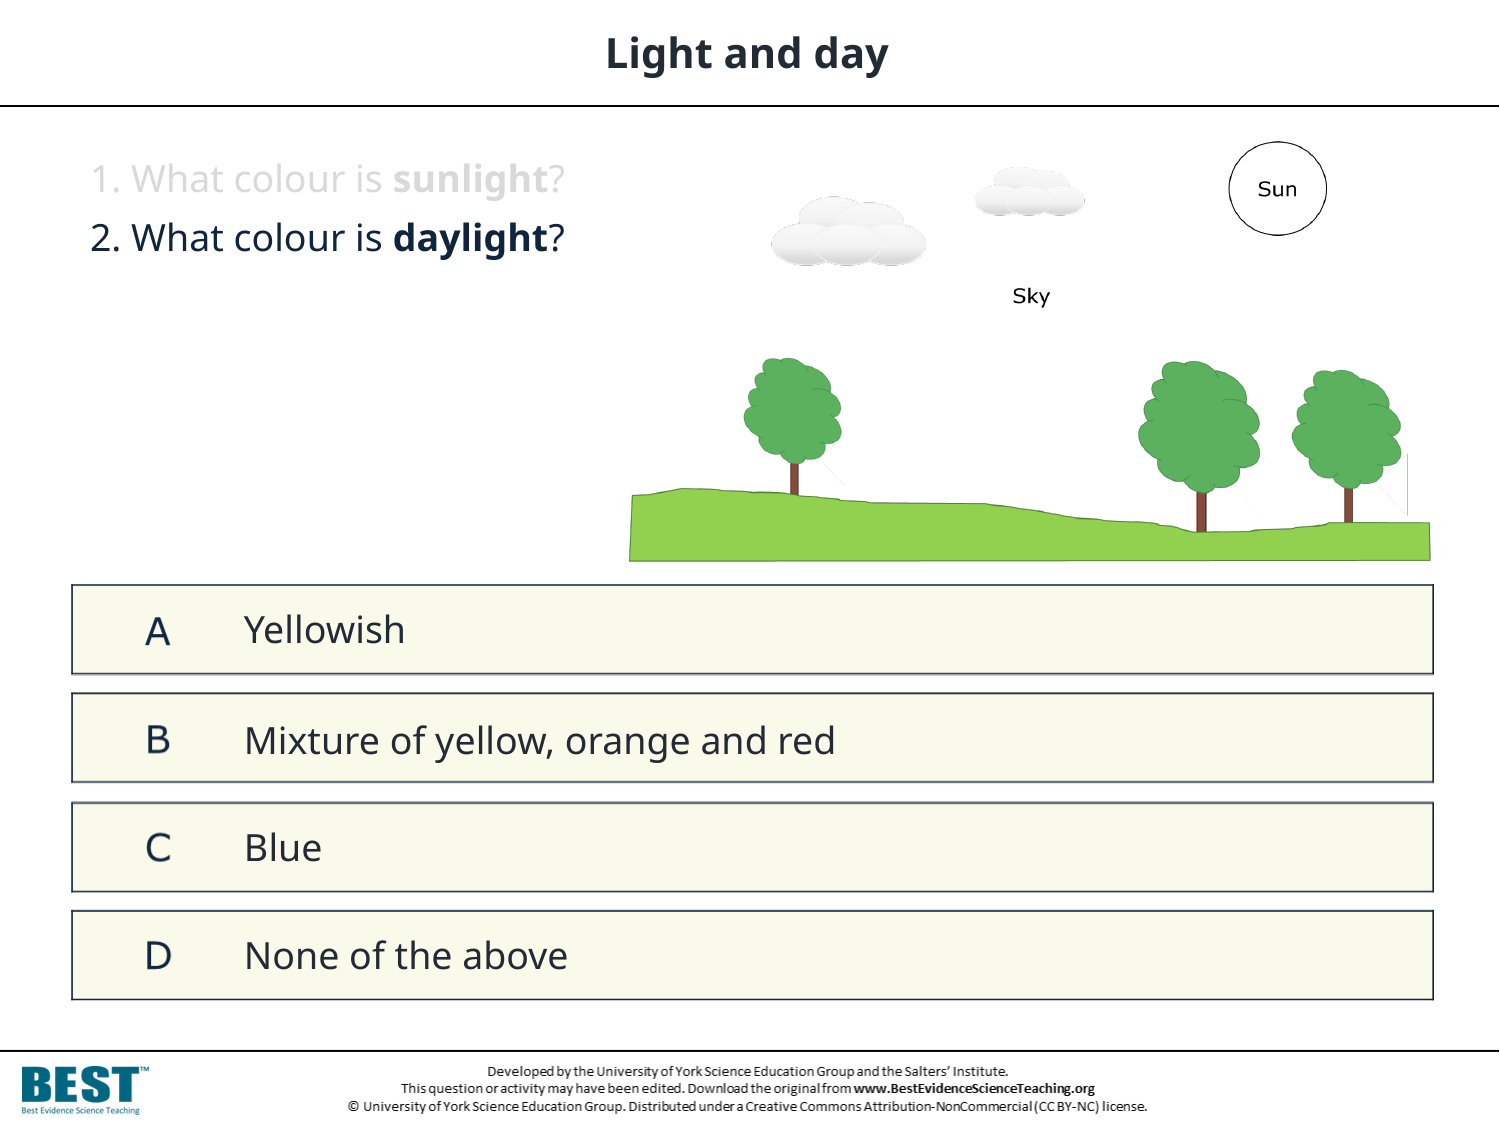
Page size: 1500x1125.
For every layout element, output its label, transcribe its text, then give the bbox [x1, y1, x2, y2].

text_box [71, 584, 1435, 1001]
picture [0, 105, 1500, 1125]
text_box Light and day [23, 4, 1471, 99]
